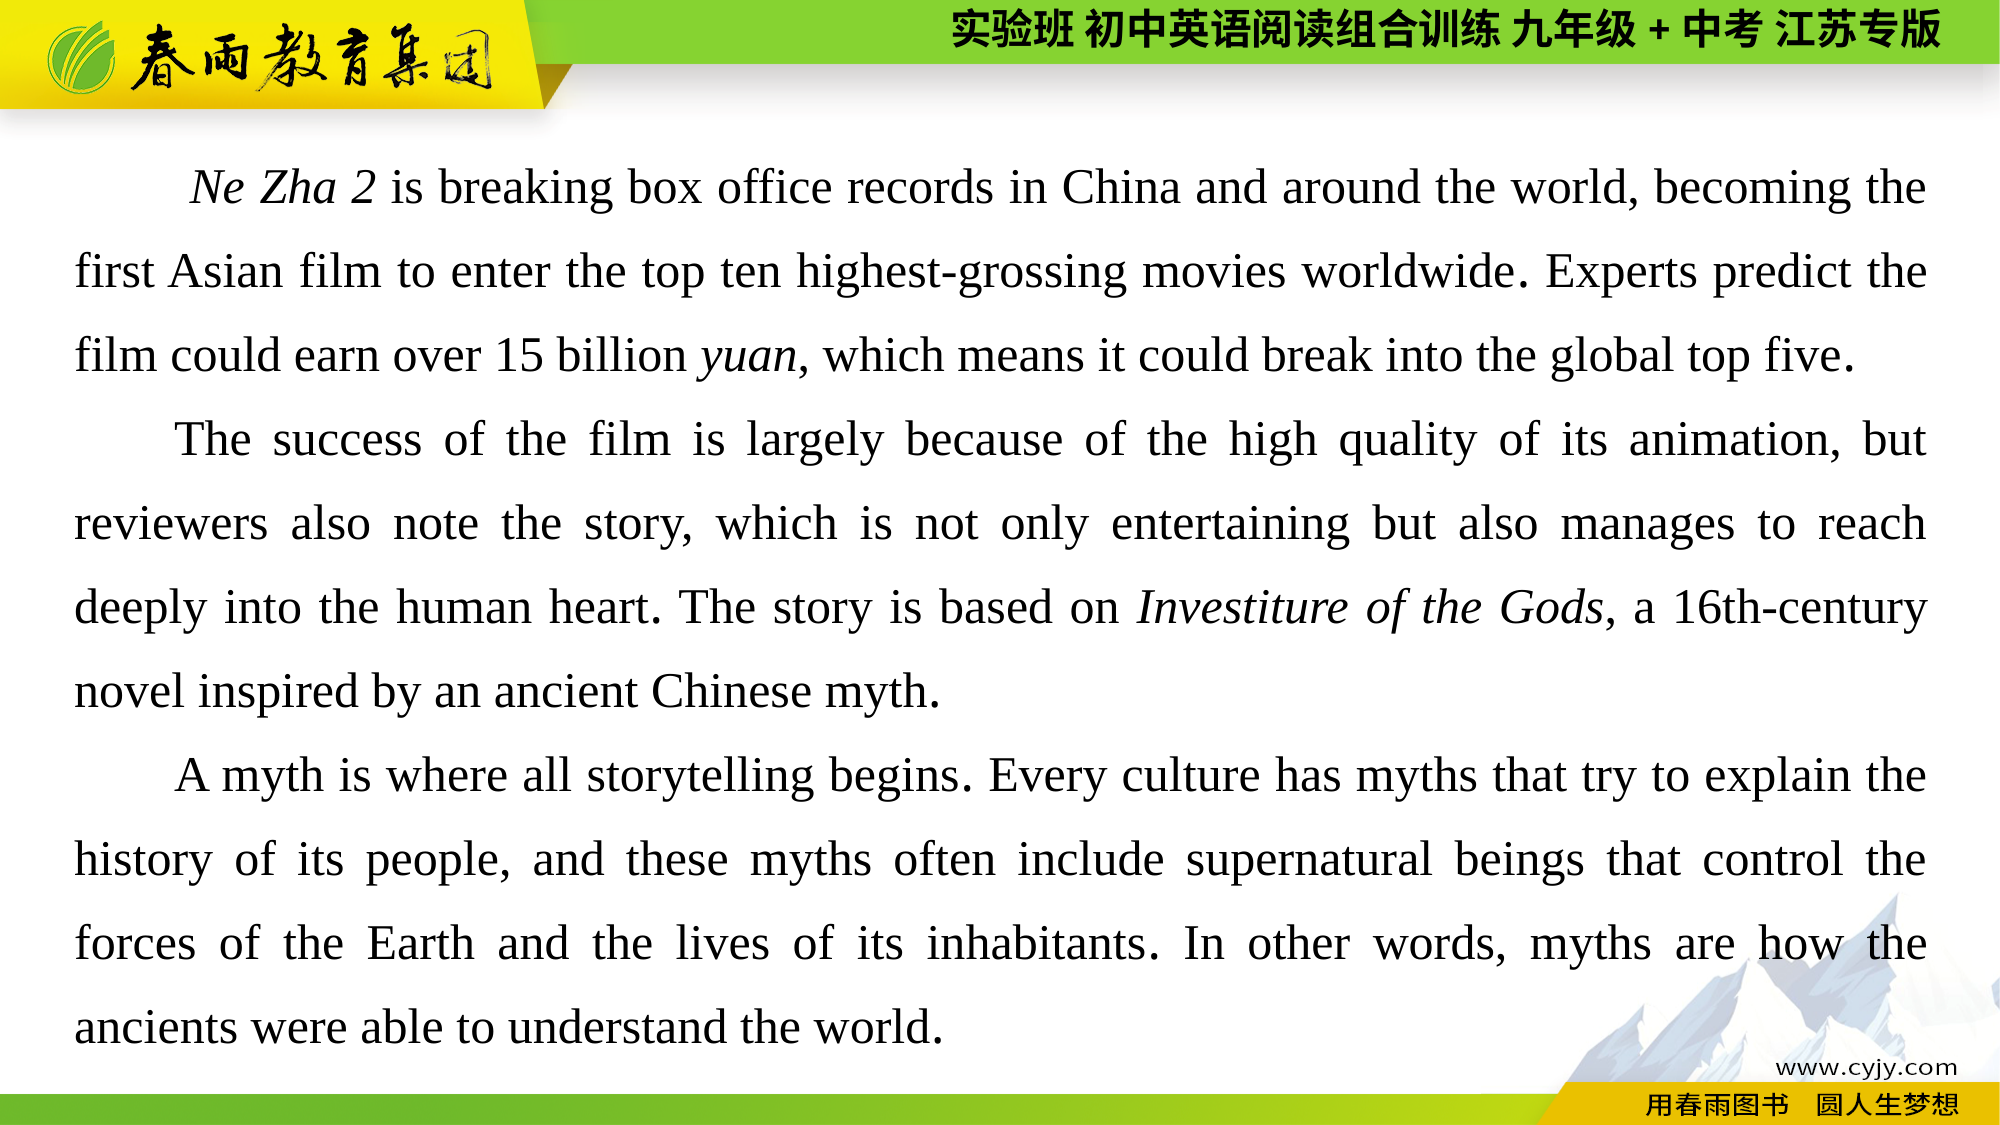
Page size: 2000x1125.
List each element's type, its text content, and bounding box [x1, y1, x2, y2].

picture [0, 0, 2000, 1125]
list Ne Zha 2 is breaking box office records in China and around the world, becoming the first Asian film to enter the top ten highest-grossing movies worldwide. Experts predict the film could earn over 15 billion yuan, which means it could break into the global top five. The success of the film is largely because of the high quality of its animation, but reviewers also note the story, which is not only entertaining but also manages to reach deeply into the human heart. The story is based on Investiture of the Gods, a 16th-century novel inspired by an ancient Chinese myth. A myth is where all storytelling begins. Every culture has myths that try to explain the history of its people, and these myths often include supernatural beings that control the forces of the Earth and the lives of its inhabitants. In other words, myths are how the ancients were able to understand the world. [59, 122, 1944, 1061]
